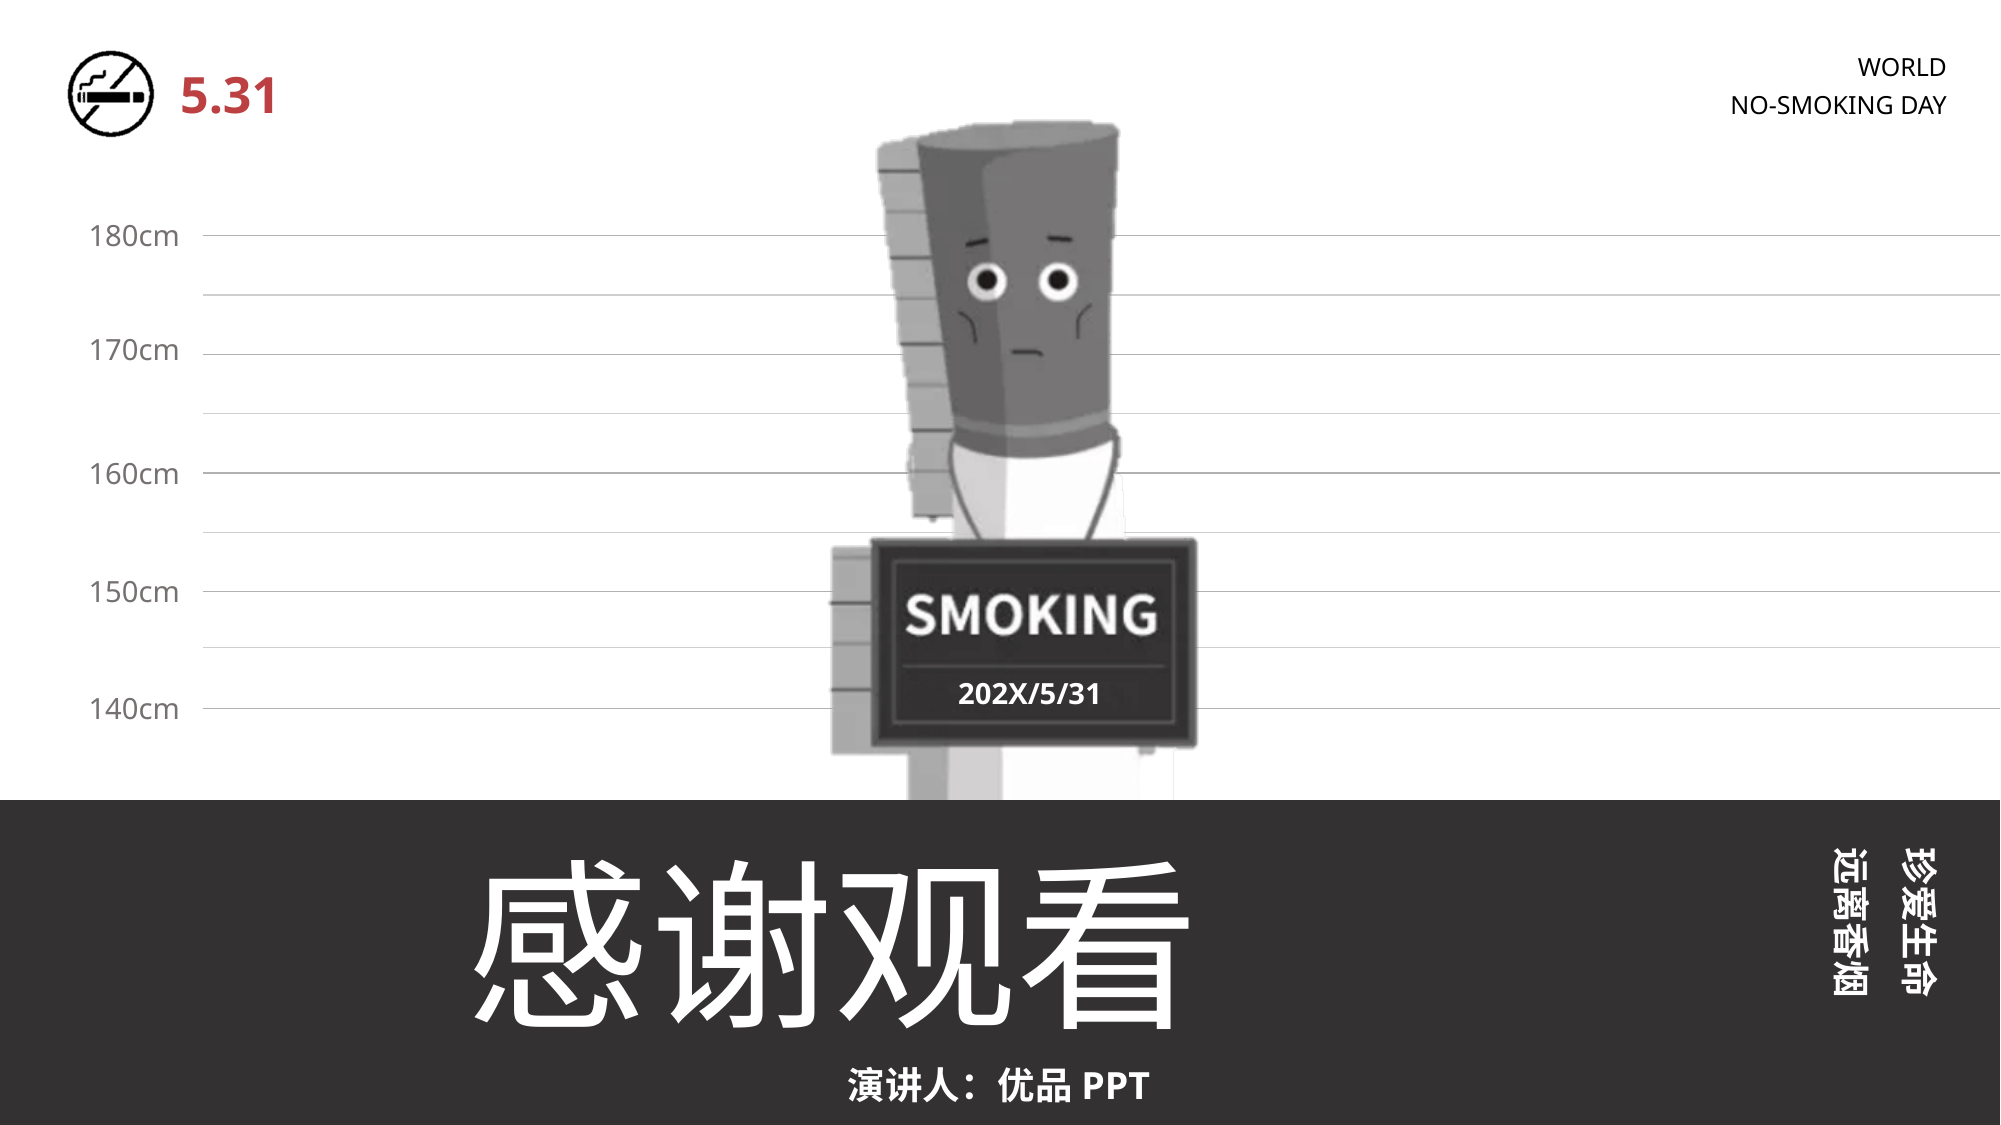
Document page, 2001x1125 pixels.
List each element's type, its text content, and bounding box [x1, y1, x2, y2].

text_box 珍爱生命 远离香烟 [1814, 832, 1981, 1106]
text_box 感谢观看 [452, 823, 1548, 1059]
text_box 180cm [73, 210, 195, 260]
text_box 150cm [73, 565, 195, 616]
text_box 140cm [73, 682, 195, 733]
text_box 160cm [73, 447, 195, 498]
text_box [51, 34, 1970, 153]
text_box [0, 799, 2000, 1125]
text_box 演讲人：优品PPT [832, 1054, 1165, 1115]
text_box 170cm [73, 323, 195, 374]
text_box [801, 99, 1300, 862]
